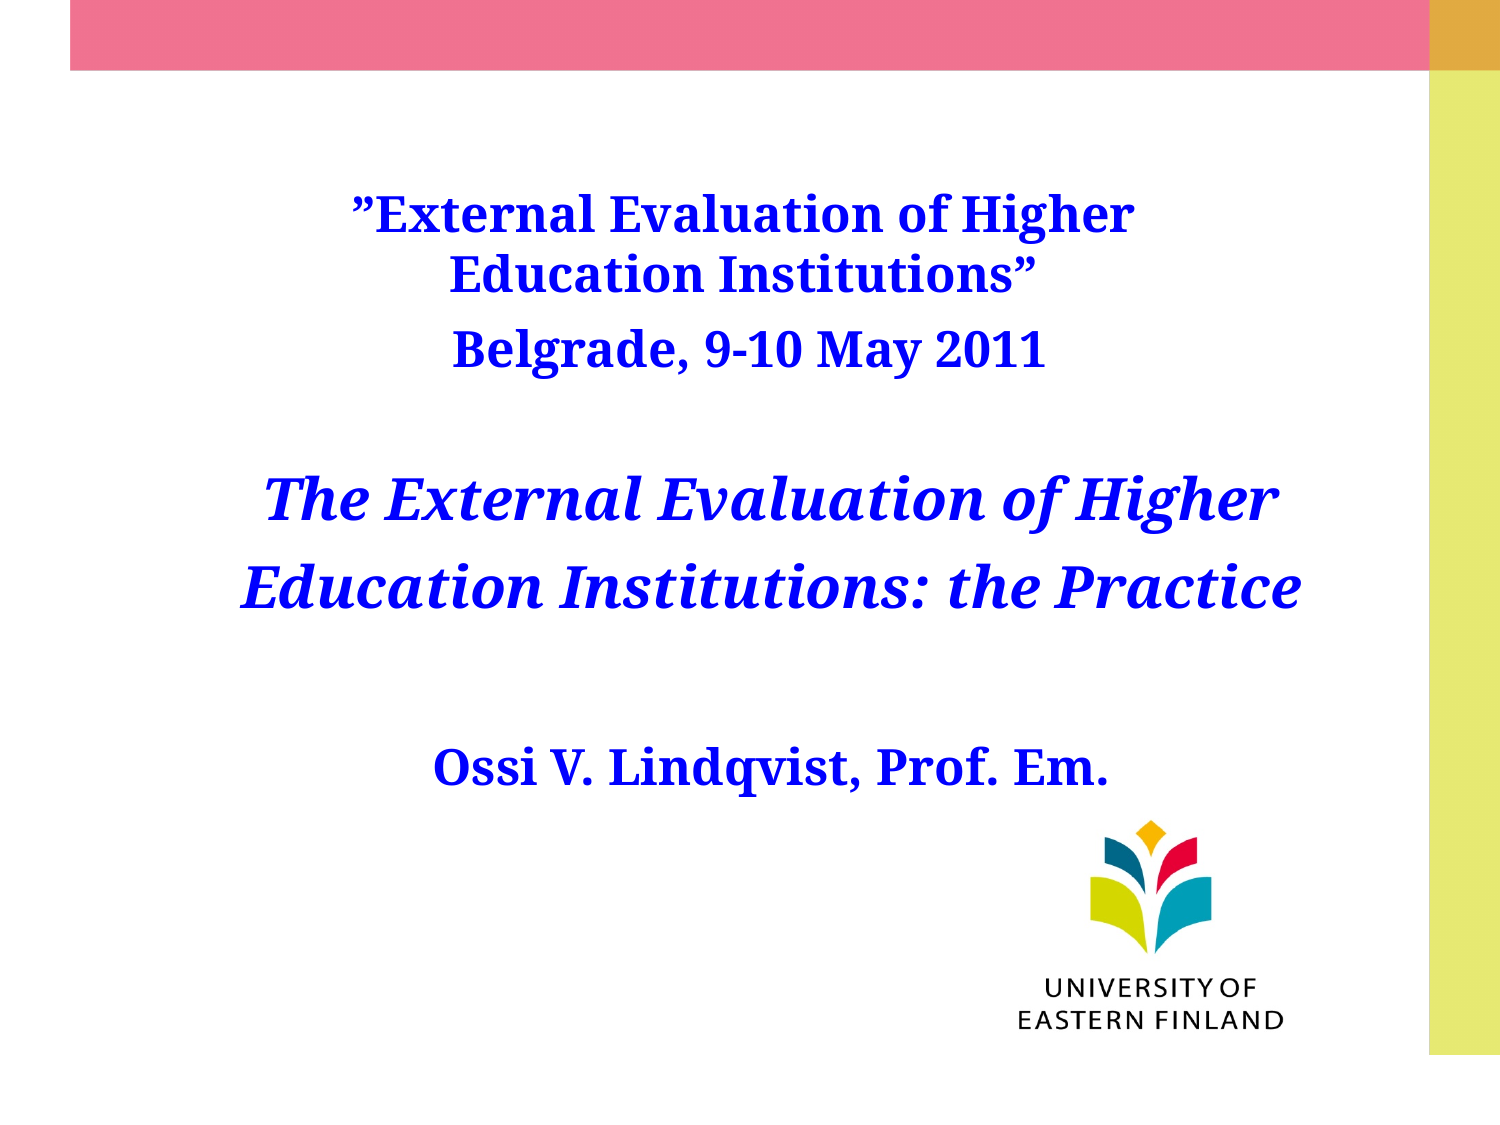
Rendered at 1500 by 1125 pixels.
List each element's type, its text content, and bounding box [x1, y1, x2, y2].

picture [70, 0, 1500, 1055]
subtitle ”External Evaluation of Higher Education Institutions” Belgrade, 9-10 May 2011 [224, 174, 1263, 413]
title The External Evaluation of Higher Education Institutions: the Practice Ossi V. Lindqvist, Prof. Em. [117, 349, 1426, 863]
